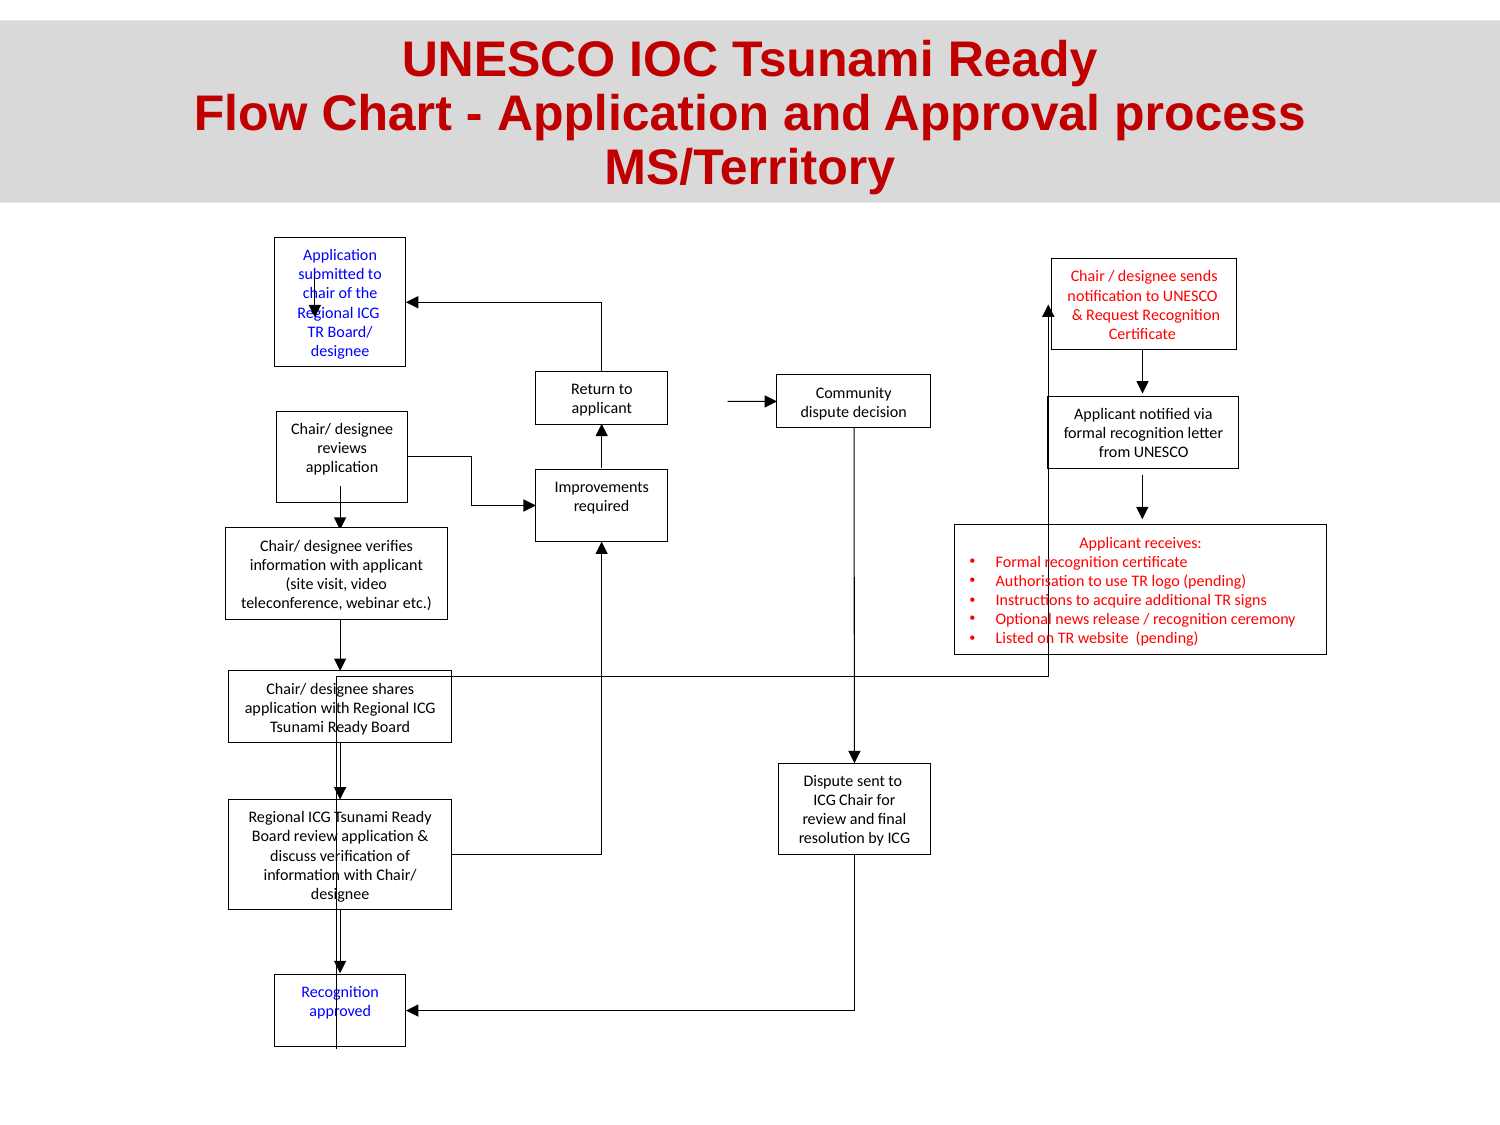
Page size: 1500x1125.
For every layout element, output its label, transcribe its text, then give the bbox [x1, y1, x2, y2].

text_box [224, 237, 1327, 1049]
text_box UNESCO IOC Tsunami Ready Flow Chart - Application and Approval process MS/Territory [0, 20, 1500, 203]
